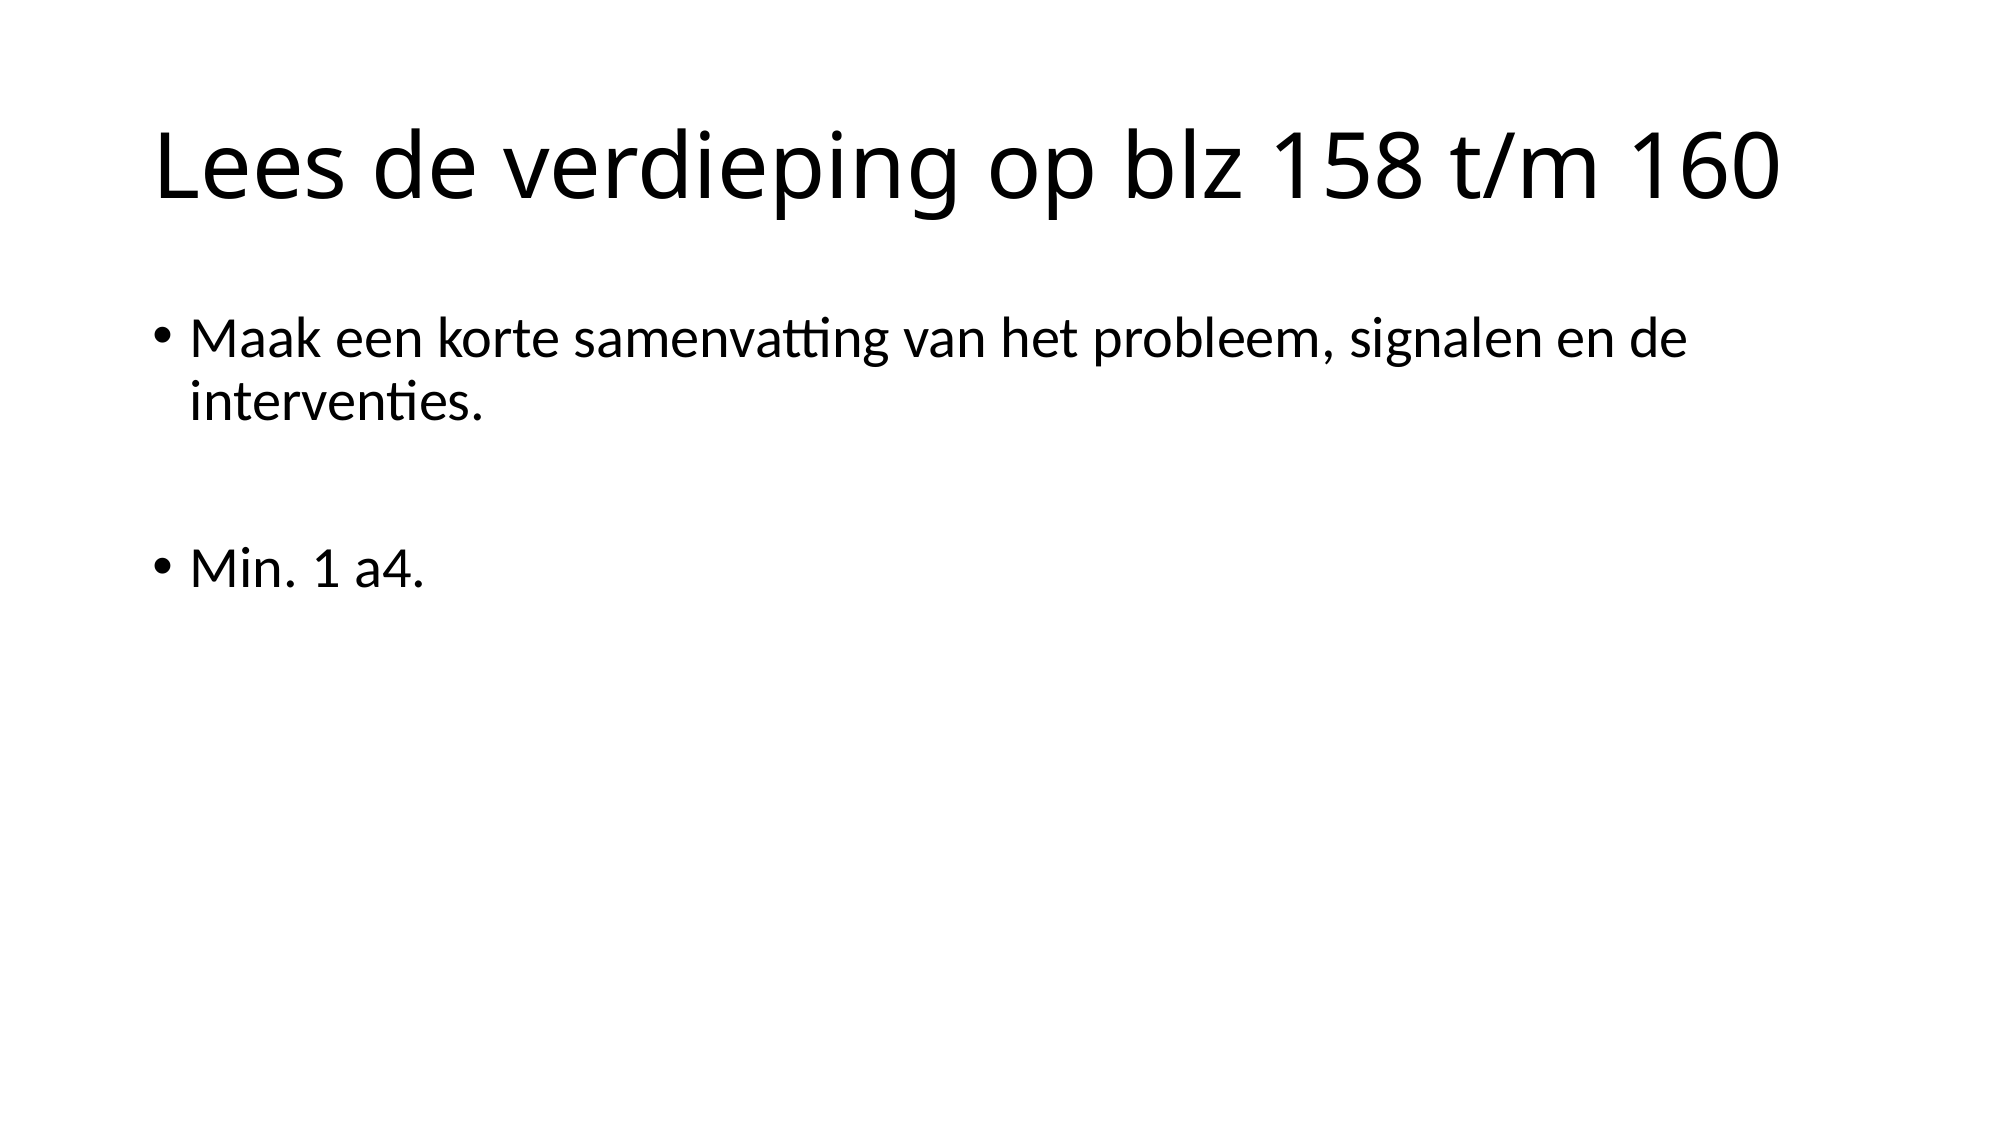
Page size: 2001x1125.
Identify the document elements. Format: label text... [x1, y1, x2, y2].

list Maak een korte samenvatting van het probleem, signalen en de interventies. Min. 1 a4. [137, 299, 1863, 1014]
title Lees de verdieping op blz 158 t/m 160 [137, 59, 1863, 278]
